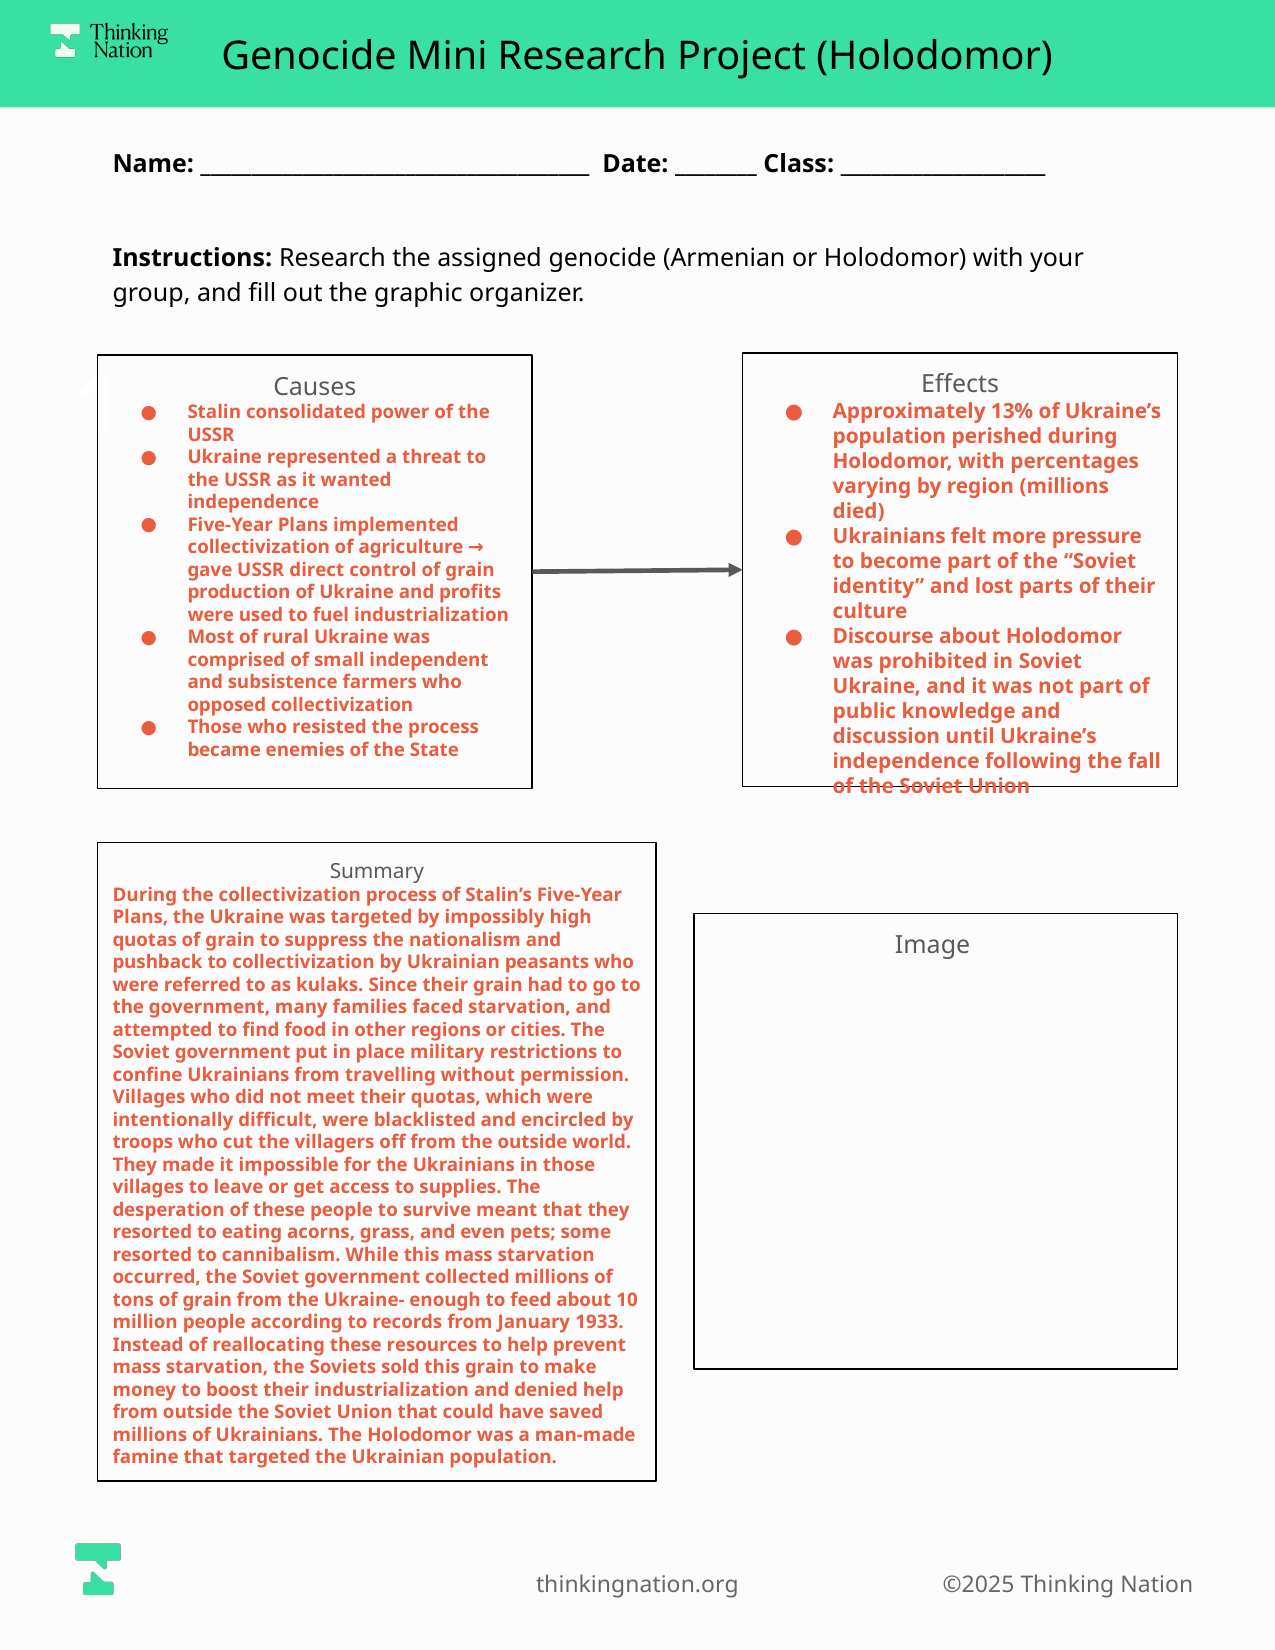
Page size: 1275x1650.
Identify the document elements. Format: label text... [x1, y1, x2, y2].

text_box thinkingnation.org [486, 1553, 789, 1605]
text_box Causes Stalin consolidated power of the USSR Ukraine represented a threat to the USSR as it wanted independence Five-Year Plans implemented collectivization of agriculture → gave USSR direct control of grain production of Ukraine and profits were used to fuel industrialization Most of rural Ukraine was comprised of small independent and subsistence farmers who opposed collectivization Those who resisted the process became enemies of the State [97, 354, 533, 789]
text_box 1 [30, 315, 165, 450]
picture [62, 1533, 134, 1605]
text_box Effects Approximately 13% of Ukraine’s population perished during Holodomor, with percentages varying by region (millions died) Ukrainians felt more pressure to become part of the “Soviet identity” and lost parts of their culture Discourse about Holodomor was prohibited in Soviet Ukraine, and it was not part of public knowledge and discussion until Ukraine’s independence following the fall of the Soviet Union [742, 353, 1178, 787]
text_box Image [694, 913, 1178, 1369]
text_box Genocide Mini Research Project (Holodomor) [0, 0, 1275, 108]
text_box Summary During the collectivization process of Stalin’s Five-Year Plans, the Ukraine was targeted by impossibly high quotas of grain to suppress the nationalism and pushback to collectivization by Ukrainian peasants who were referred to as kulaks. Since their grain had to go to the government, many families faced starvation, and attempted to find food in other regions or cities. The Soviet government put in place military restrictions to confine Ukrainians from travelling without permission. Villages who did not meet their quotas, which were intentionally difficult, were blacklisted and encircled by troops who cut the villagers off from the outside world. They made it impossible for the Ukrainians in those villages to leave or get access to supplies. The desperation of these people to survive meant that they resorted to eating acorns, grass, and even pets; some resorted to cannibalism. While this mass starvation occurred, the Soviet government collected millions of tons of grain from the Ukraine- enough to feed about 10 million people according to records from January 1933. Instead of reallocating these resources to help prevent mass starvation, the Soviets sold this grain to make money to boost their industrialization and denied help from outside the Soviet Union that could have saved millions of Ukrainians. The Holodomor was a man-made famine that targeted the Ukrainian population. [97, 842, 657, 1482]
text_box ©2025 Thinking Nation [907, 1553, 1210, 1605]
text_box Name: ______________________________________ Date: ________ Class: ____________________ Instructions: Research the assigned genocide (Armenian or Holodomor) with your group, and fill out the graphic organizer. [97, 132, 1178, 322]
picture [36, 12, 172, 69]
